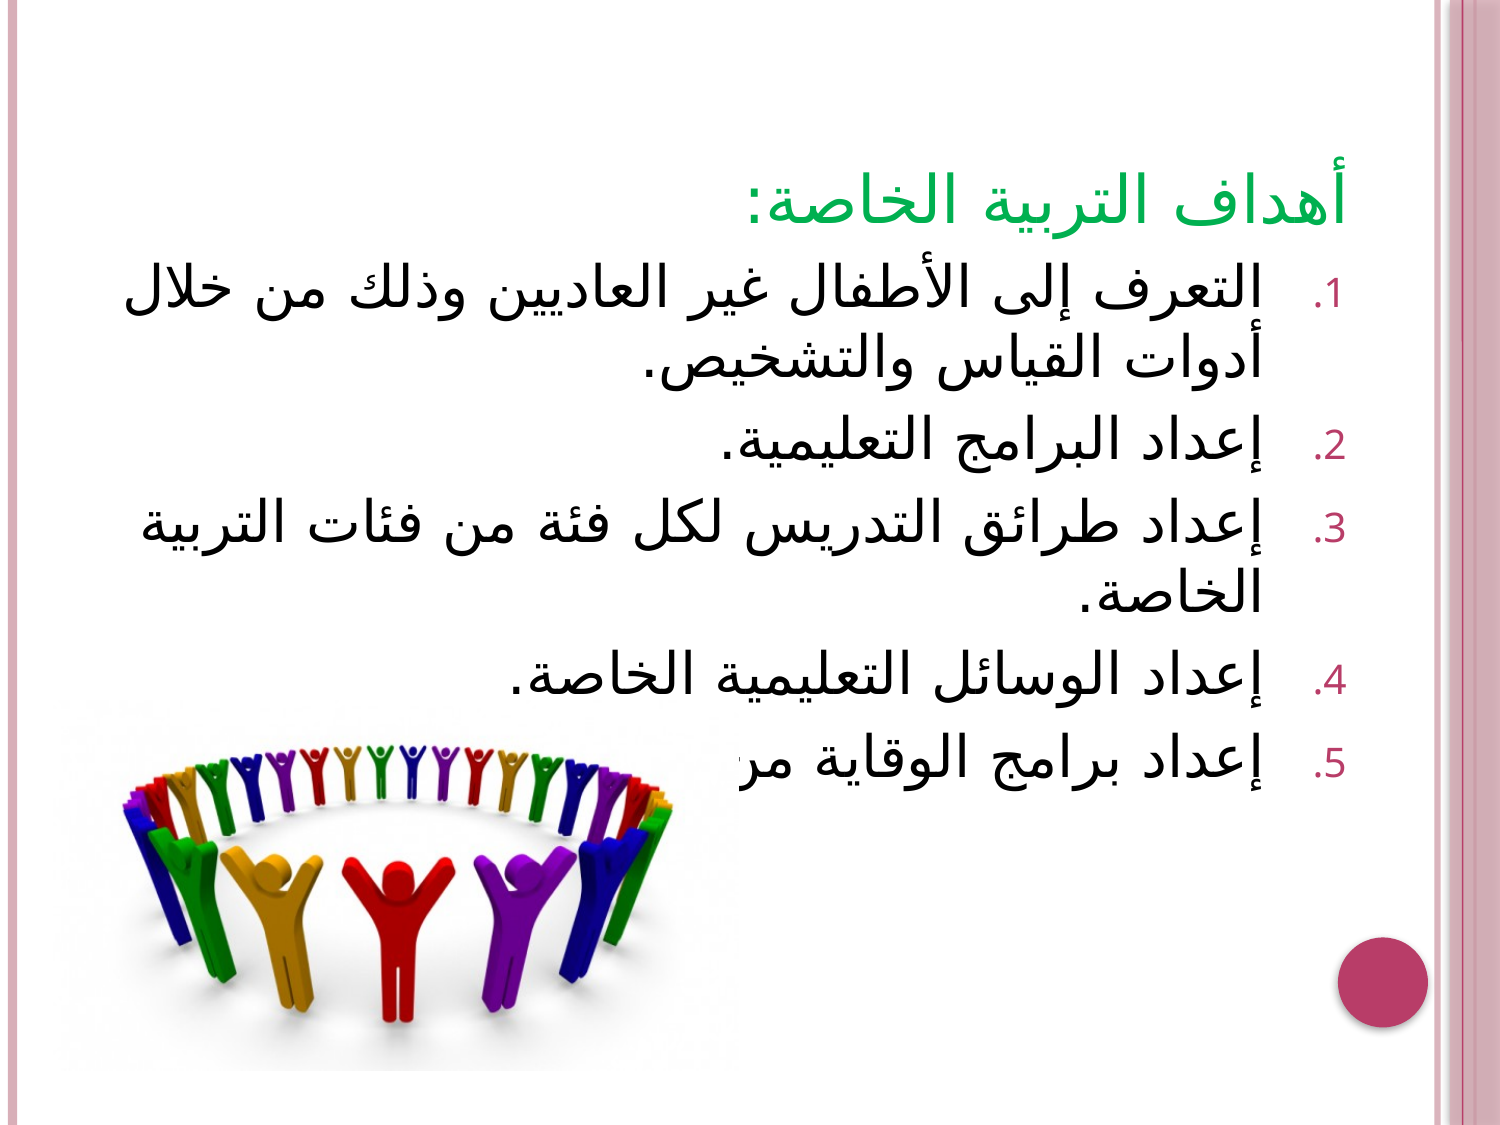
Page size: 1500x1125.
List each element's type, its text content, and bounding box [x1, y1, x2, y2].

list أهداف التربية الخاصة: التعرف إلى الأطفال غير العاديين وذلك من خلال أدوات القياس والتشخيص. إعداد البرامج التعليمية. إعداد طرائق التدريس لكل فئة من فئات التربية الخاصة. إعداد الوسائل التعليمية الخاصة. إعداد برامج الوقاية من الإعاقة. [88, 149, 1365, 949]
picture [52, 700, 739, 1071]
